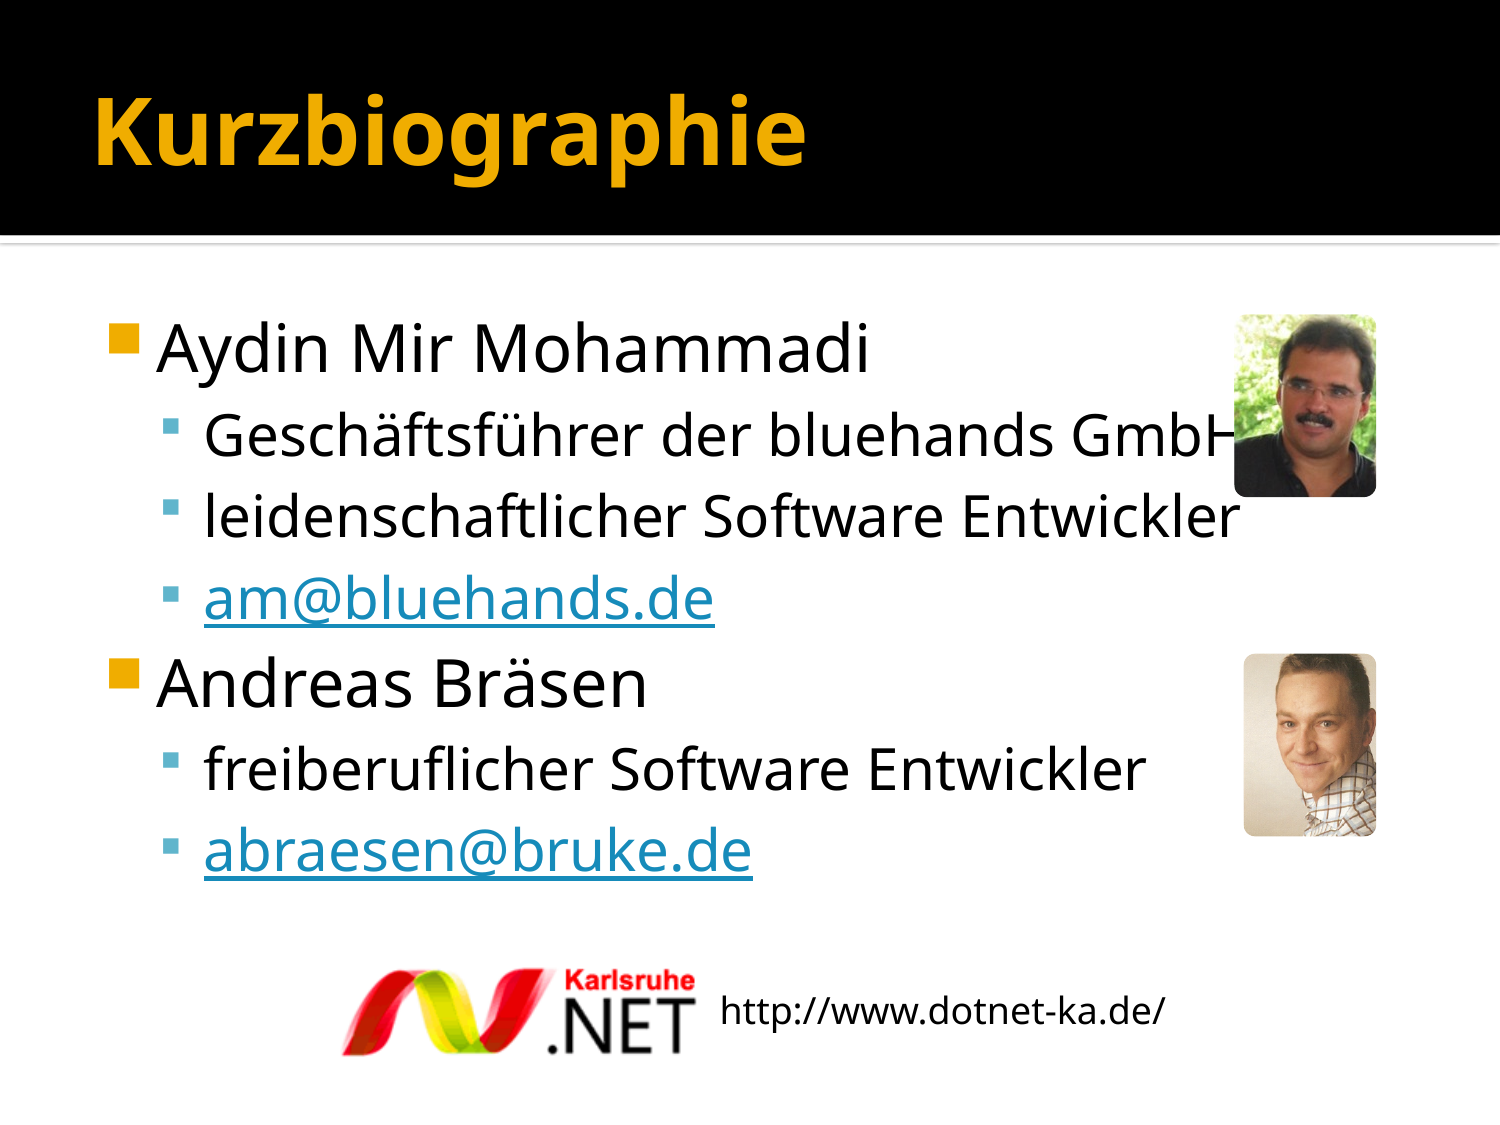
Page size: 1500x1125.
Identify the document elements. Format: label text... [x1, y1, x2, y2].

title Kurzbiographie [75, 25, 1425, 231]
picture [336, 952, 712, 1068]
list Aydin Mir Mohammadi Geschäftsführer der bluehands GmbH leidenschaftlicher Software Entwickler am@bluehands.de Andreas Bräsen freiberuflicher Software Entwickler abraesen@bruke.de [75, 291, 1425, 1050]
text_box http://www.dotnet-ka.de/ [716, 979, 1182, 1040]
picture [1234, 314, 1377, 498]
picture [1243, 653, 1377, 837]
